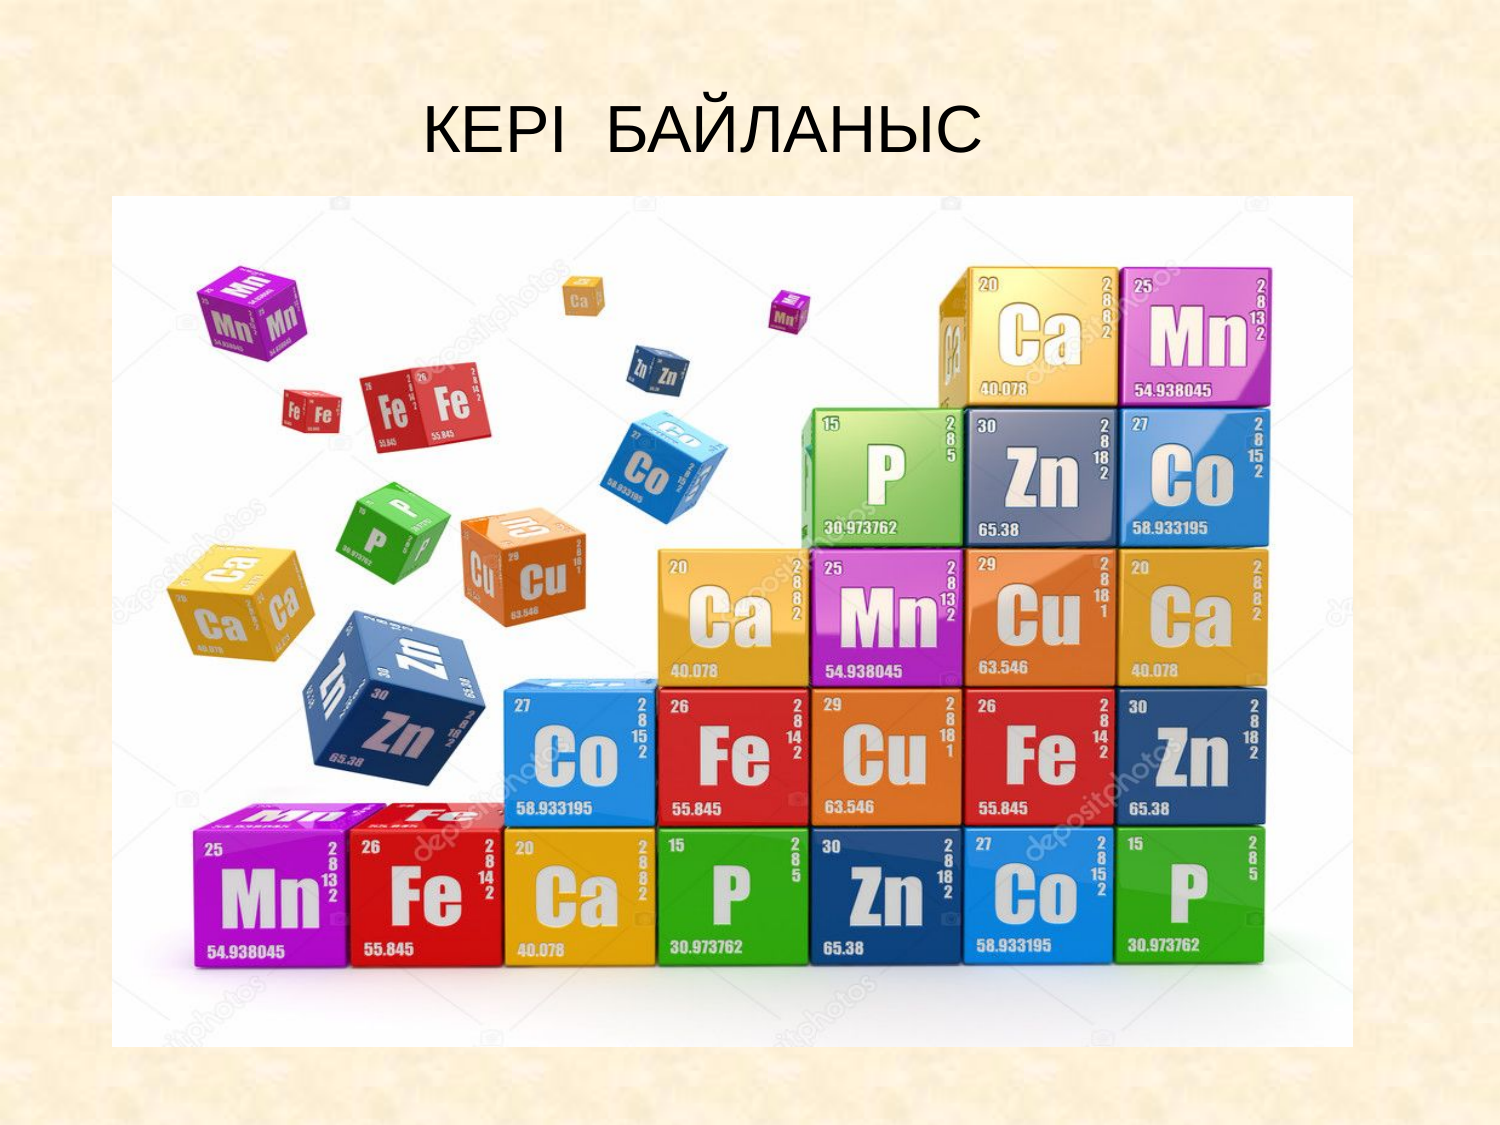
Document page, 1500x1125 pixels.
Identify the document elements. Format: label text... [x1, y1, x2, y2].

picture [0, 0, 1500, 1125]
text_box КЕРІ БАЙЛАНЫС [360, 78, 1047, 174]
